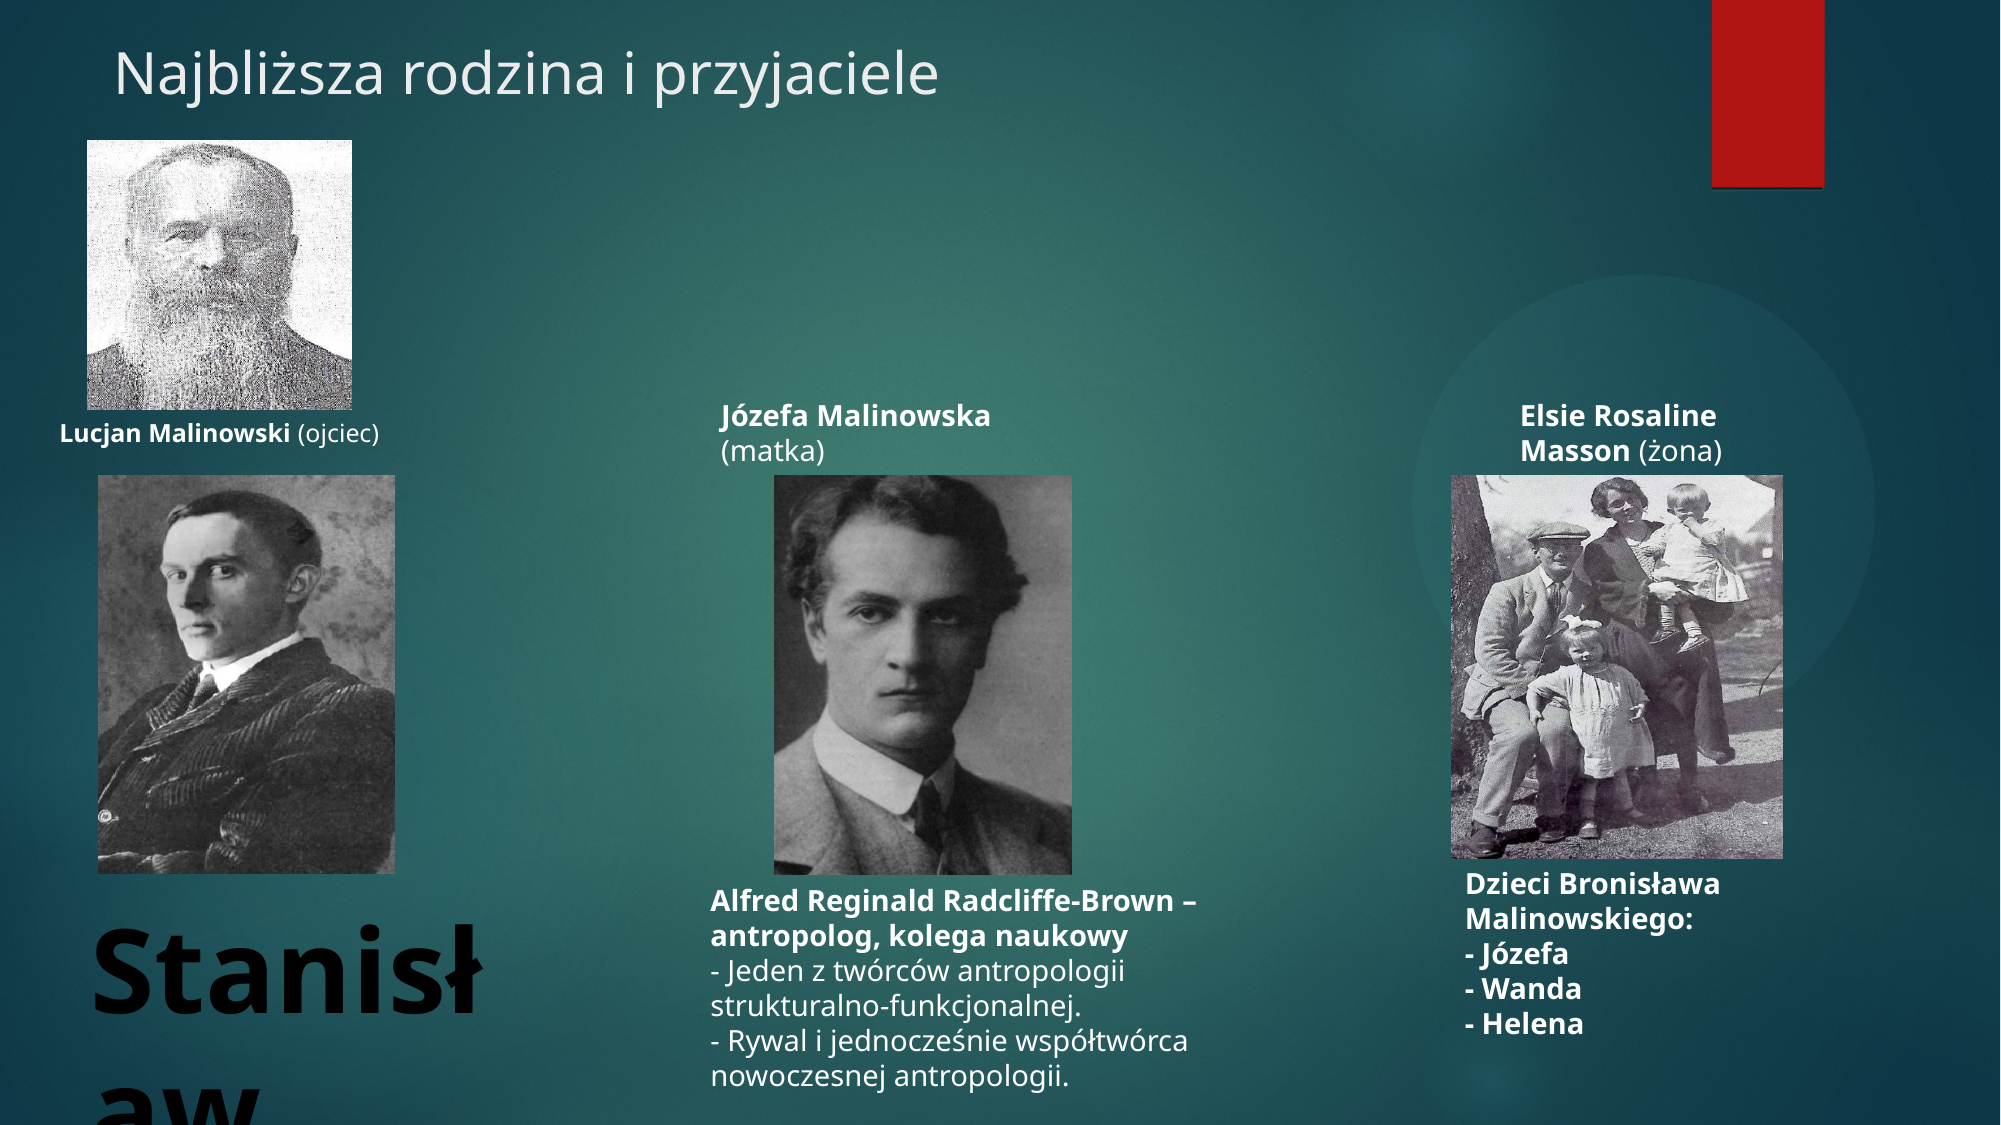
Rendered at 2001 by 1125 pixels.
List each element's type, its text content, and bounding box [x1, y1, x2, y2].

picture [0, 0, 2001, 1125]
text_box Dzieci Bronisława Malinowskiego: - Józefa - Wanda - Helena [1449, 858, 1873, 1093]
text_box Alfred Reginald Radcliffe-Brown – antropolog, kolega naukowy - Jeden z twórców antropologii strukturalno-funkcjonalnej. - Rywal i jednocześnie współtwórca nowoczesnej antropologii. [695, 874, 1305, 1100]
text_box Elsie Rosaline Masson (żona) [1504, 389, 1818, 475]
title Najbliższa rodzina i przyjaciele [98, 28, 1641, 259]
list Stanisław Ignacy Witkiewicz (Witkacy) – przyjaciel ze studiów: - Artysta, pisarz, filozof. - Bliska przyjaźń, później konflikt podczas I wojny światowej. [75, 889, 542, 1040]
text_box Lucjan Malinowski (ojciec) [44, 410, 492, 455]
text_box Józefa Malinowska (matka) [706, 389, 1113, 475]
